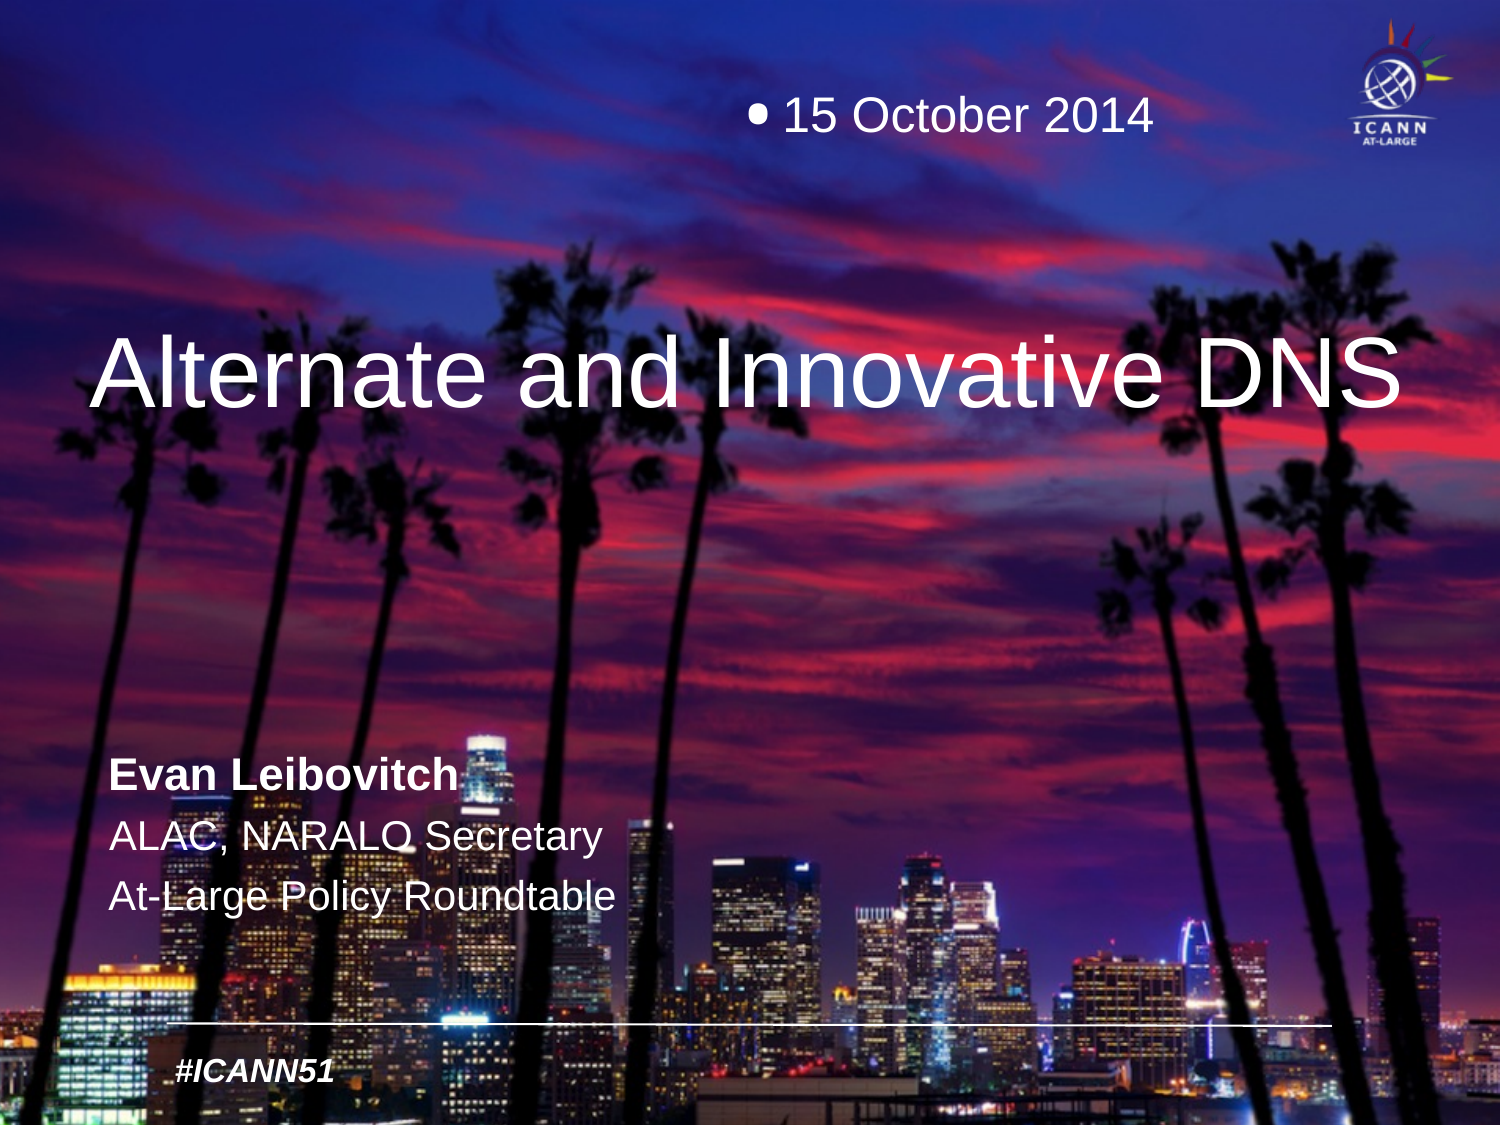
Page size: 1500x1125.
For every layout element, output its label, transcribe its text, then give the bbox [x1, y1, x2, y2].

text_box At-Large Policy Roundtable [71, 861, 985, 923]
text_box ALAC, NARALO Secretary [72, 801, 985, 861]
text_box 15 October 2014 [706, 75, 1425, 175]
text_box Evan Leibovitch [71, 737, 984, 799]
picture [0, 0, 1500, 1125]
text_box Alternate and Innovative DNS [74, 299, 1425, 700]
